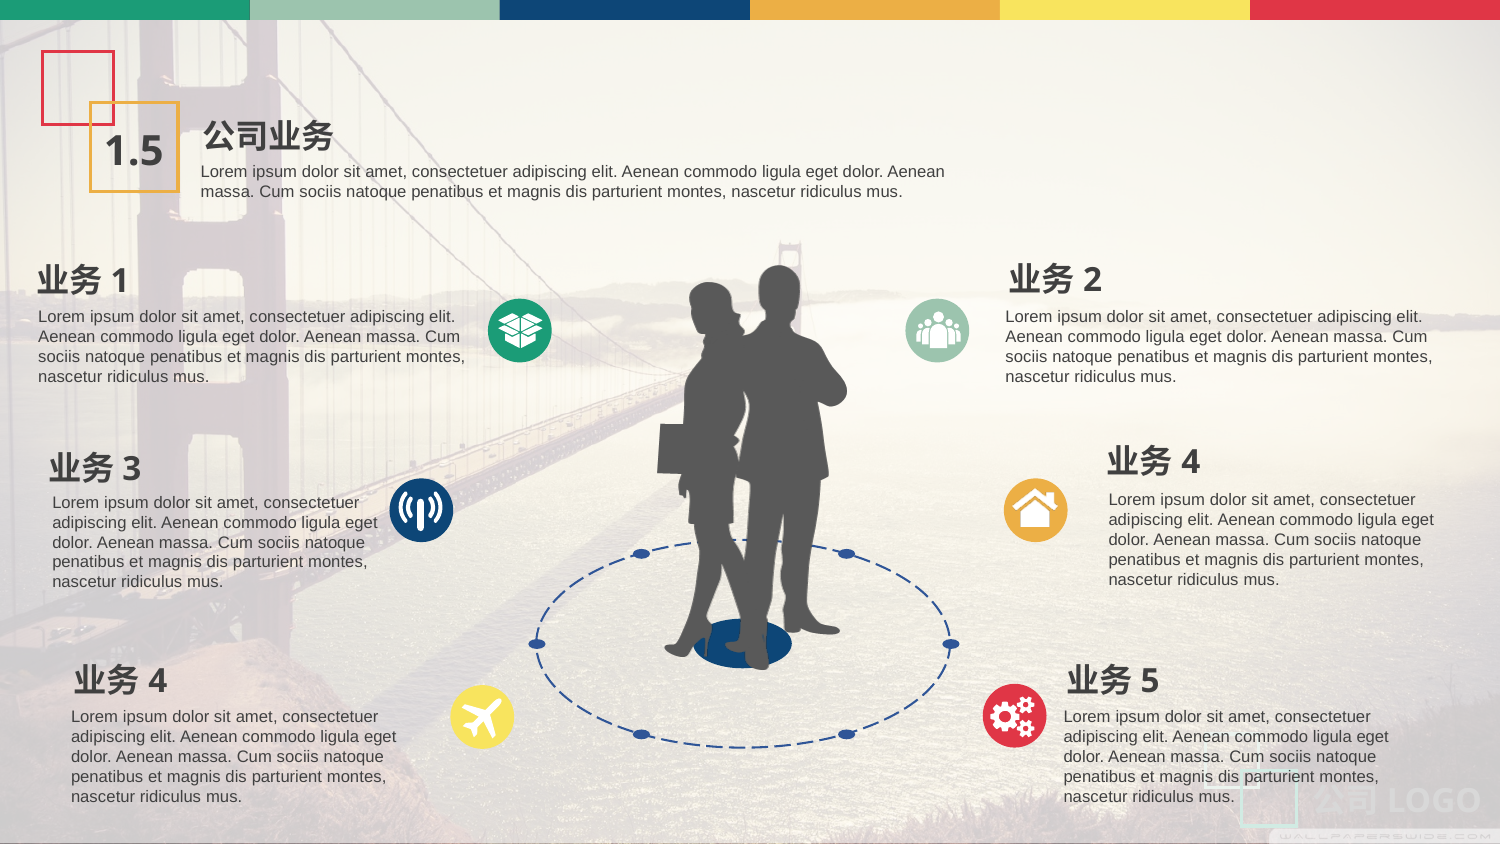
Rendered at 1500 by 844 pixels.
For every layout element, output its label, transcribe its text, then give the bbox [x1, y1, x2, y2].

text_box 业务5 [1051, 651, 1175, 707]
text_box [487, 298, 552, 363]
text_box Lorem ipsum dolor sit amet, consectetuer adipiscing elit. Aenean commodo ligula eget dolor. Aenean massa. Cum sociis natoque penatibus et magnis dis parturient montes, nascetur ridiculus mus. [37, 484, 426, 599]
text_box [528, 539, 960, 748]
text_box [905, 298, 970, 363]
text_box 业务4 [1091, 433, 1215, 488]
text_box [982, 683, 1047, 748]
text_box Lorem ipsum dolor sit amet, consectetuer adipiscing elit. Aenean commodo ligula eget dolor. Aenean massa. Cum sociis natoque penatibus et magnis dis parturient montes, nascetur ridiculus mus. [990, 298, 1452, 394]
text_box 业务2 [993, 250, 1117, 306]
text_box Lorem ipsum dolor sit amet, consectetuer adipiscing elit. Aenean commodo ligula eget dolor. Aenean massa. Cum sociis natoque penatibus et magnis dis parturient montes, nascetur ridiculus mus. [23, 298, 485, 394]
text_box Lorem ipsum dolor sit amet, consectetuer adipiscing elit. Aenean commodo ligula eget dolor. Aenean massa. Cum sociis natoque penatibus et magnis dis parturient montes, nascetur ridiculus mus. [1048, 698, 1437, 814]
text_box 业务3 [33, 439, 157, 495]
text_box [389, 478, 454, 543]
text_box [1003, 478, 1068, 543]
text_box Lorem ipsum dolor sit amet, consectetuer adipiscing elit. Aenean commodo ligula eget dolor. Aenean massa. Cum sociis natoque penatibus et magnis dis parturient montes, nascetur ridiculus mus. [1093, 481, 1482, 597]
text_box 业务1 [21, 252, 145, 307]
text_box Lorem ipsum dolor sit amet, consectetuer adipiscing elit. Aenean commodo ligula eget dolor. Aenean massa. Cum sociis natoque penatibus et magnis dis parturient montes, nascetur ridiculus mus. [185, 153, 972, 209]
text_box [450, 684, 515, 750]
text_box 公司业务 [187, 108, 351, 153]
text_box 业务4 [59, 651, 183, 707]
text_box Lorem ipsum dolor sit amet, consectetuer adipiscing elit. Aenean commodo ligula eget dolor. Aenean massa. Cum sociis natoque penatibus et magnis dis parturient montes, nascetur ridiculus mus. [56, 698, 445, 814]
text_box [41, 51, 179, 192]
picture [656, 264, 847, 671]
